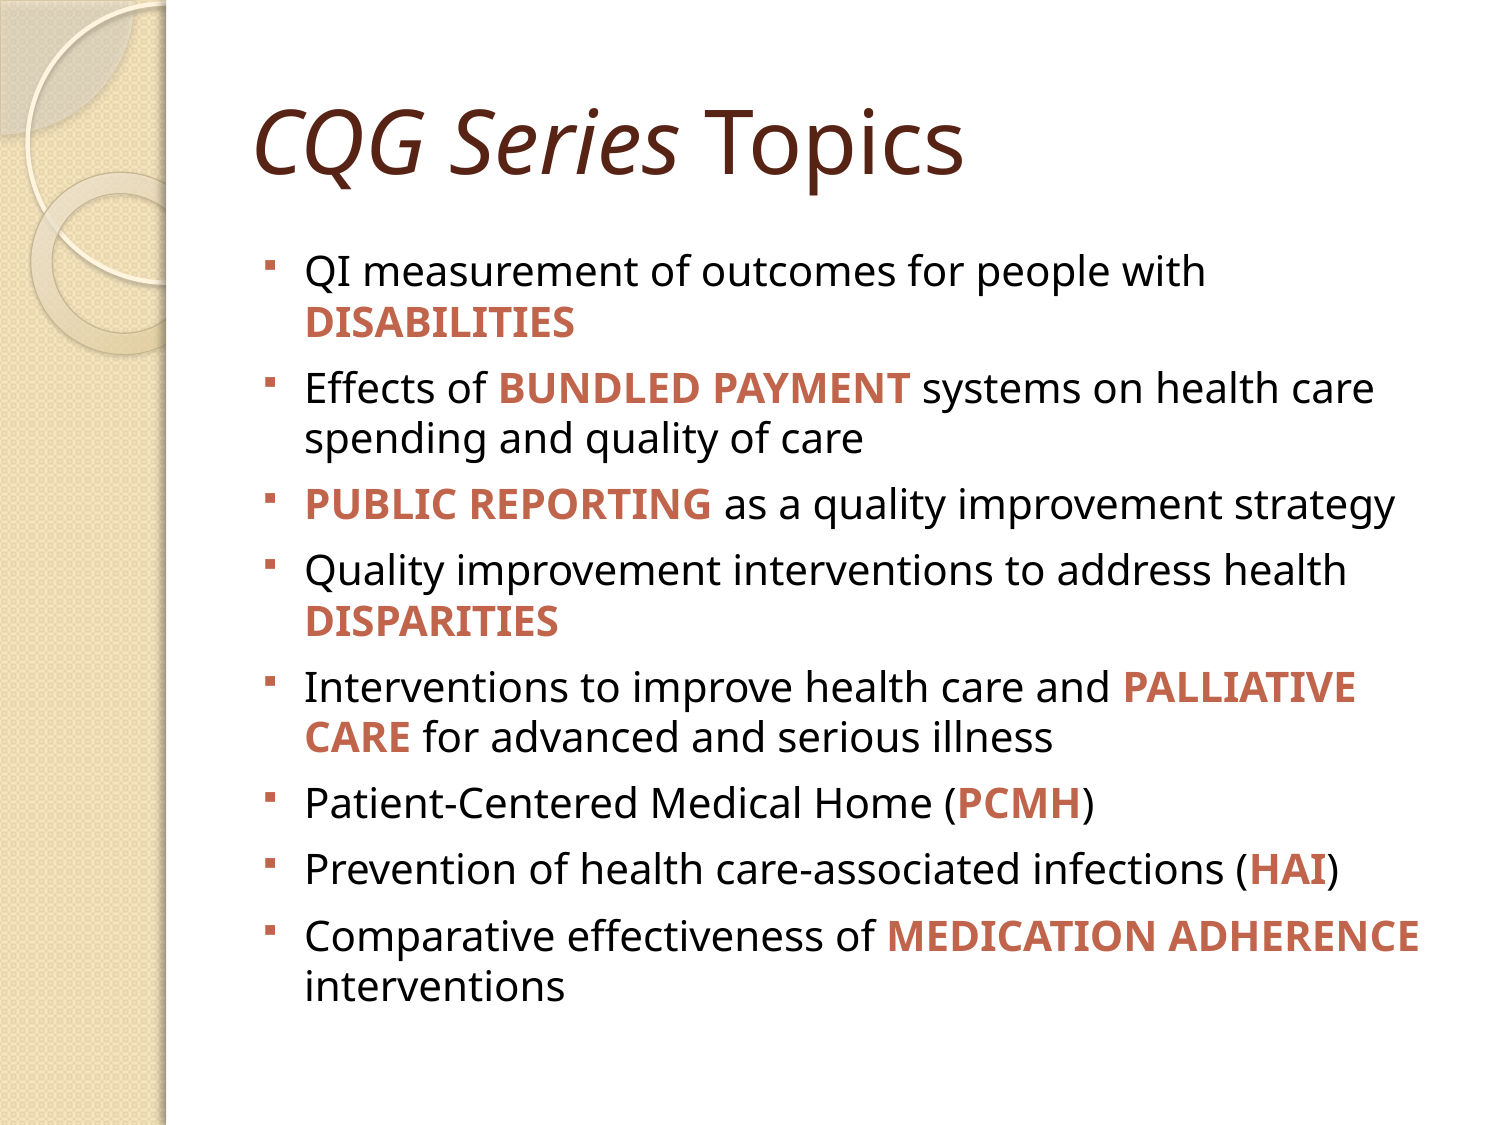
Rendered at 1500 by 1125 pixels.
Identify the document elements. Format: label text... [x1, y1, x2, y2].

list QI measurement of outcomes for people with disabilities Effects of bundled payment systems on health care spending and quality of care Public reporting as a quality improvement strategy Quality improvement interventions to address health disparities Interventions to improve health care and palliative care for advanced and serious illness Patient-Centered Medical Home (pcmh) Prevention of health care-associated infections (hai) Comparative effectiveness of medication adherence interventions [235, 237, 1466, 1025]
title CQG Series Topics [235, 45, 1466, 233]
